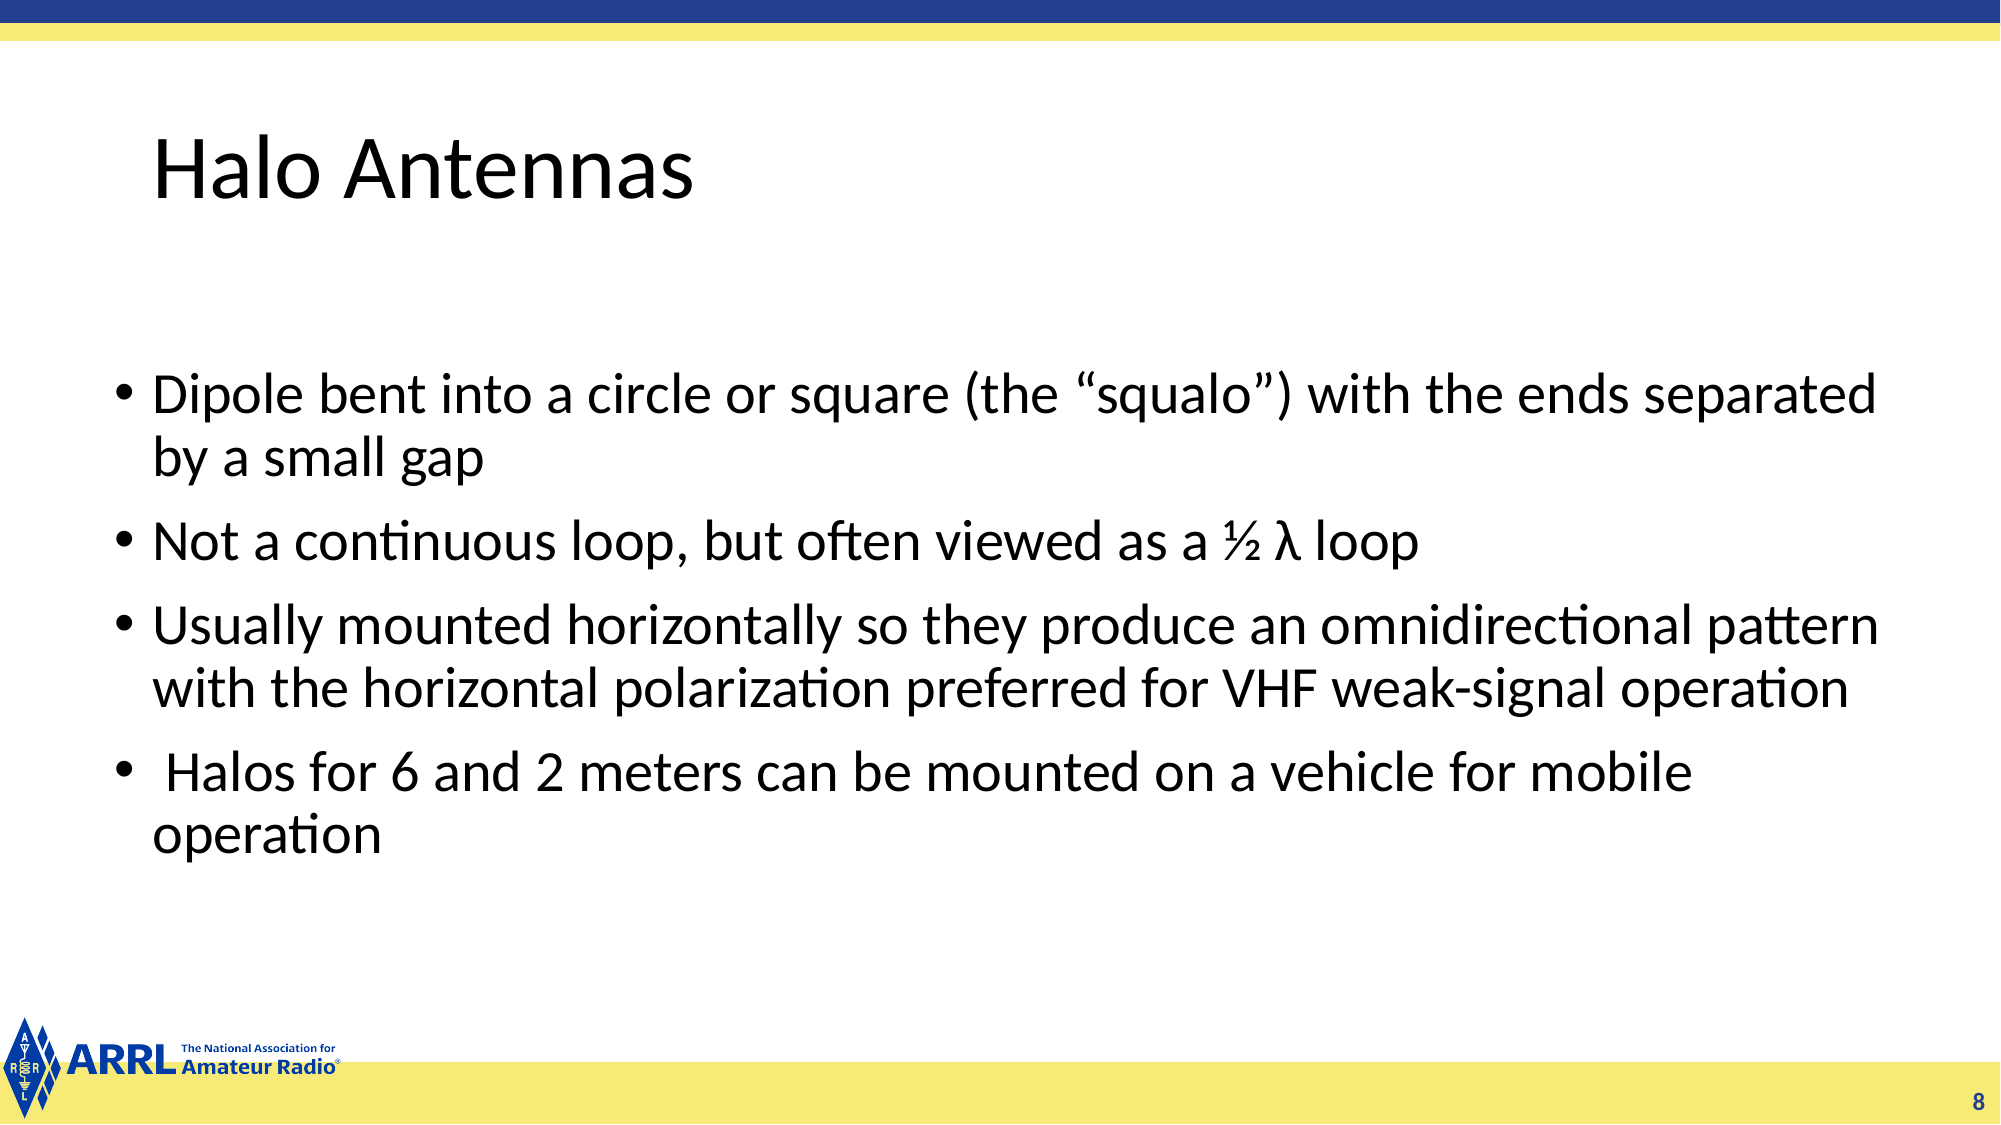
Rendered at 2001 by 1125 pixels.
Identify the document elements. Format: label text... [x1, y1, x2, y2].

list Dipole bent into a circle or square (the “squalo”) with the ends separated by a small gap Not a continuous loop, but often viewed as a 1⁄2 λ loop Usually mounted horizontally so they produce an omnidirectional pattern with the horizontal polarization preferred for VHF weak-signal operation Halos for 6 and 2 meters can be mounted on a vehicle for mobile operation [99, 355, 1900, 1075]
title Halo Antennas [137, 59, 1863, 278]
picture [1, 1015, 342, 1121]
